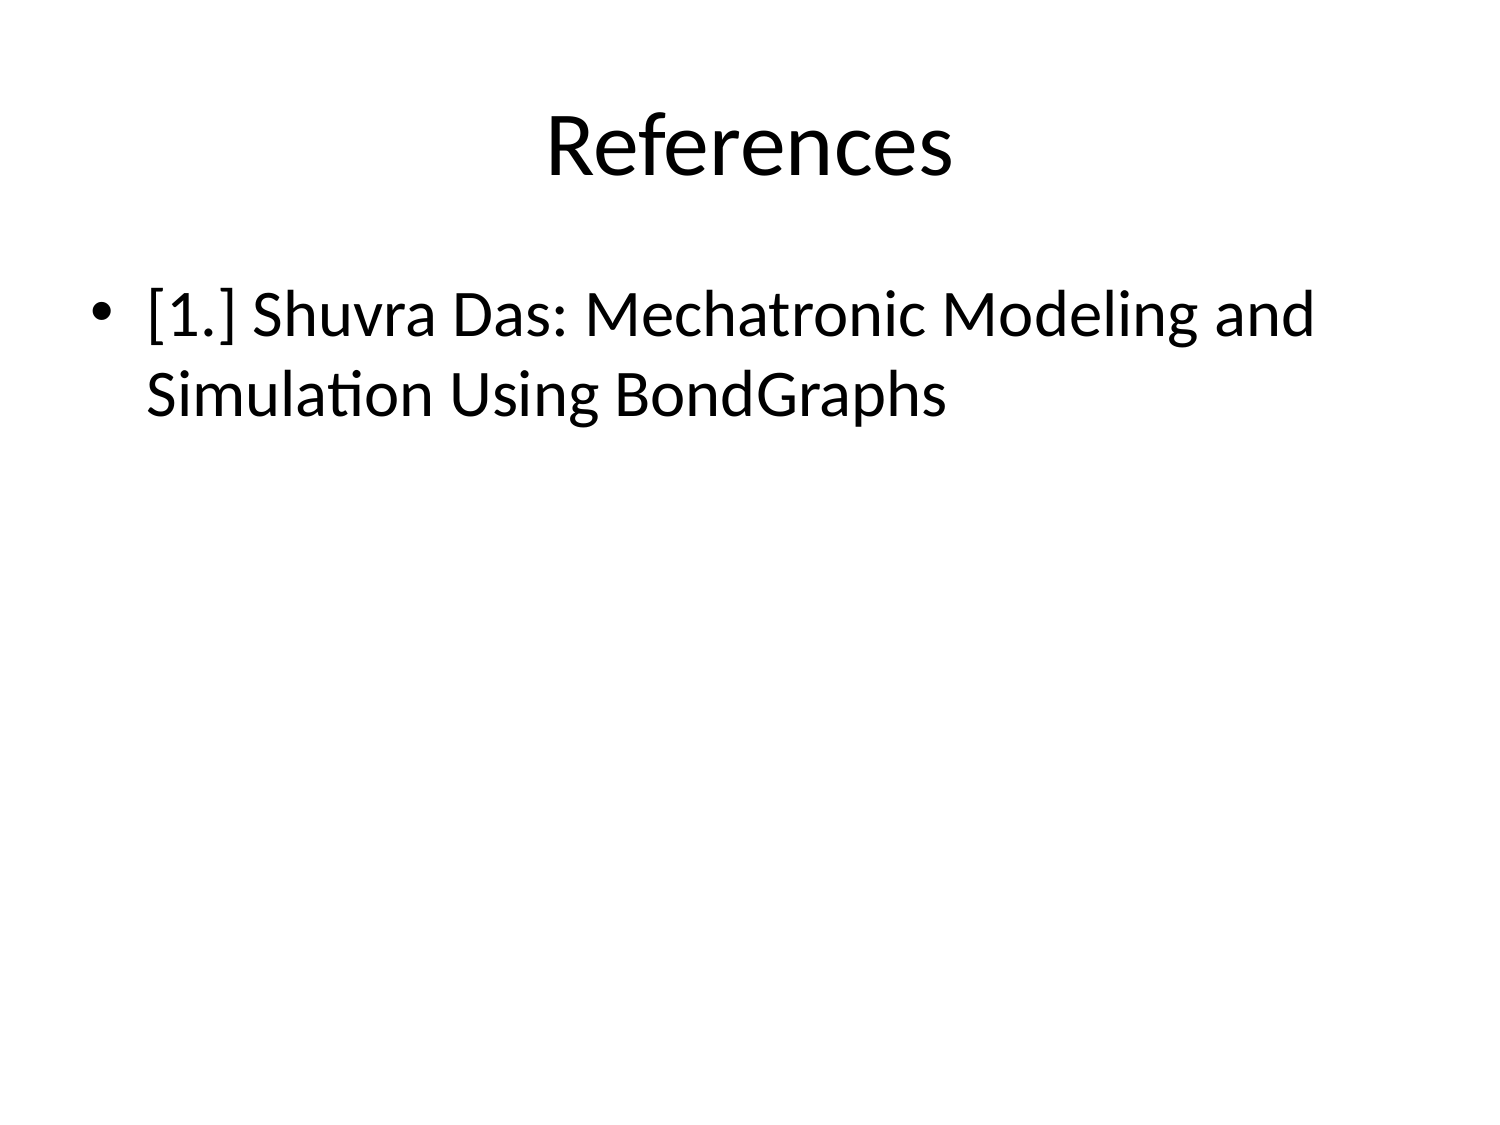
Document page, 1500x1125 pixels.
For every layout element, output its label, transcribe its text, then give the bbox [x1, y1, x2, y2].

list [1.] Shuvra Das: Mechatronic Modeling and Simulation Using BondGraphs [75, 262, 1425, 1005]
title References [75, 45, 1425, 233]
